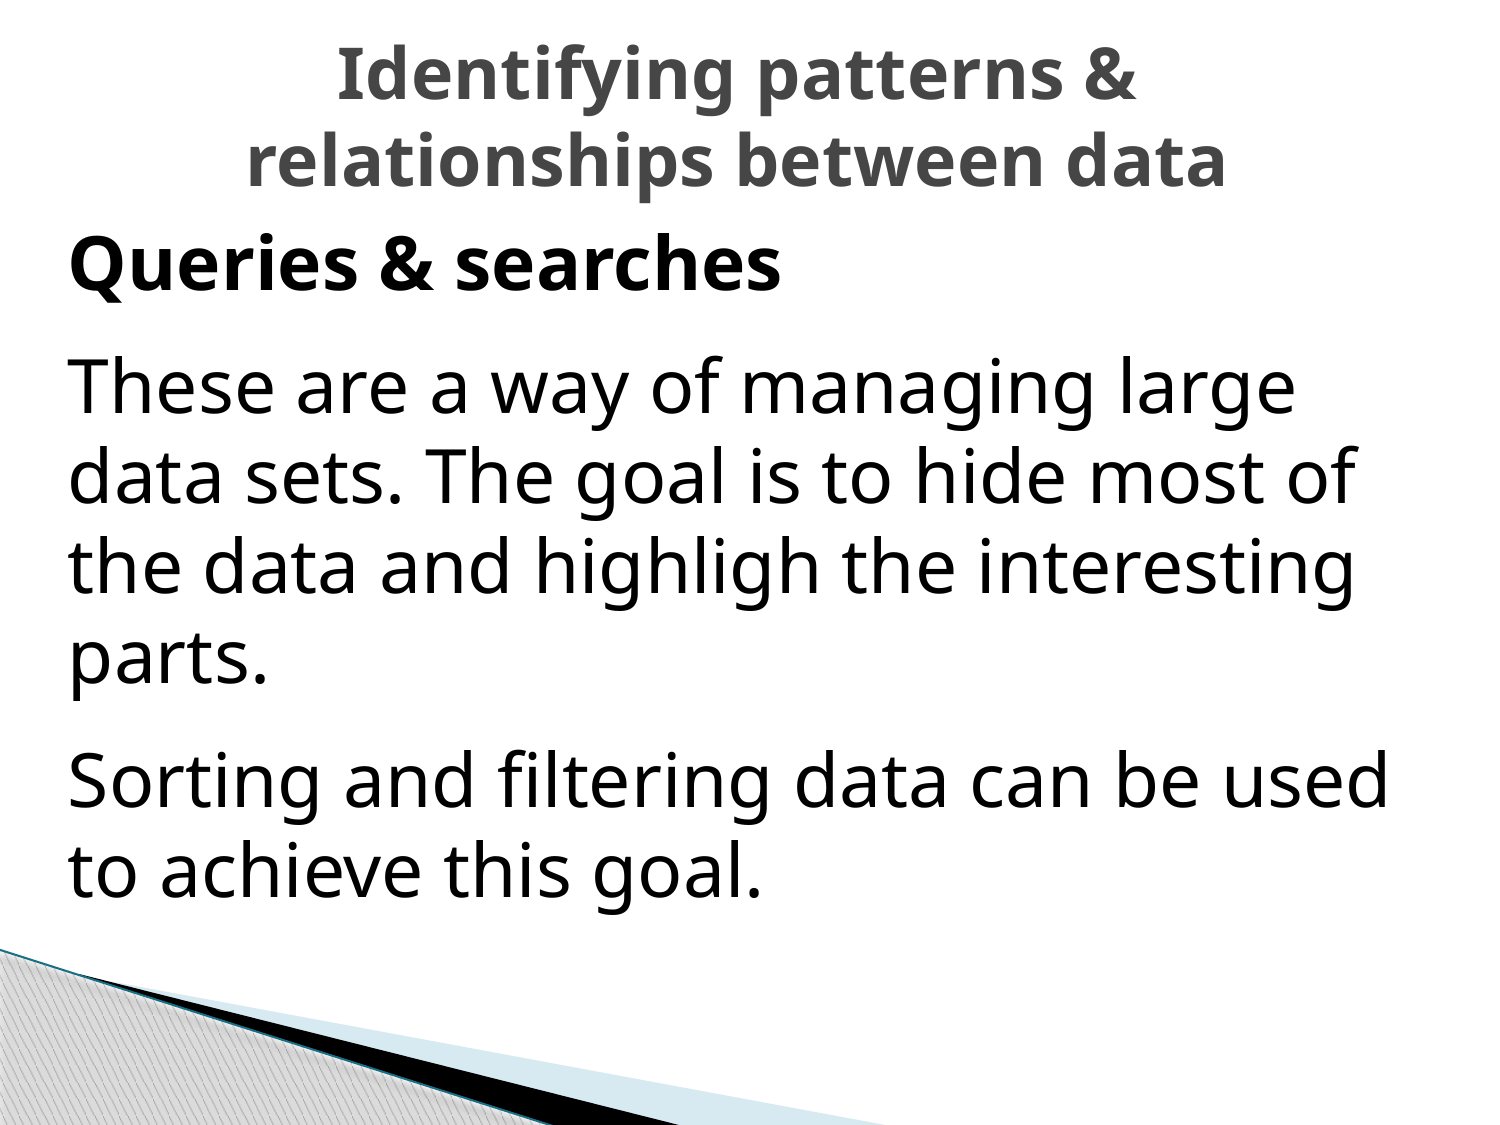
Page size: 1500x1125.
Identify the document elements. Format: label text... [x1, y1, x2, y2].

list Queries & searches These are a way of managing large data sets. The goal is to hide most of the data and highligh the interesting parts. Sorting and filtering data can be used to achieve this goal. [53, 208, 1459, 1125]
title Identifying patterns & relationships between data [100, 20, 1376, 209]
